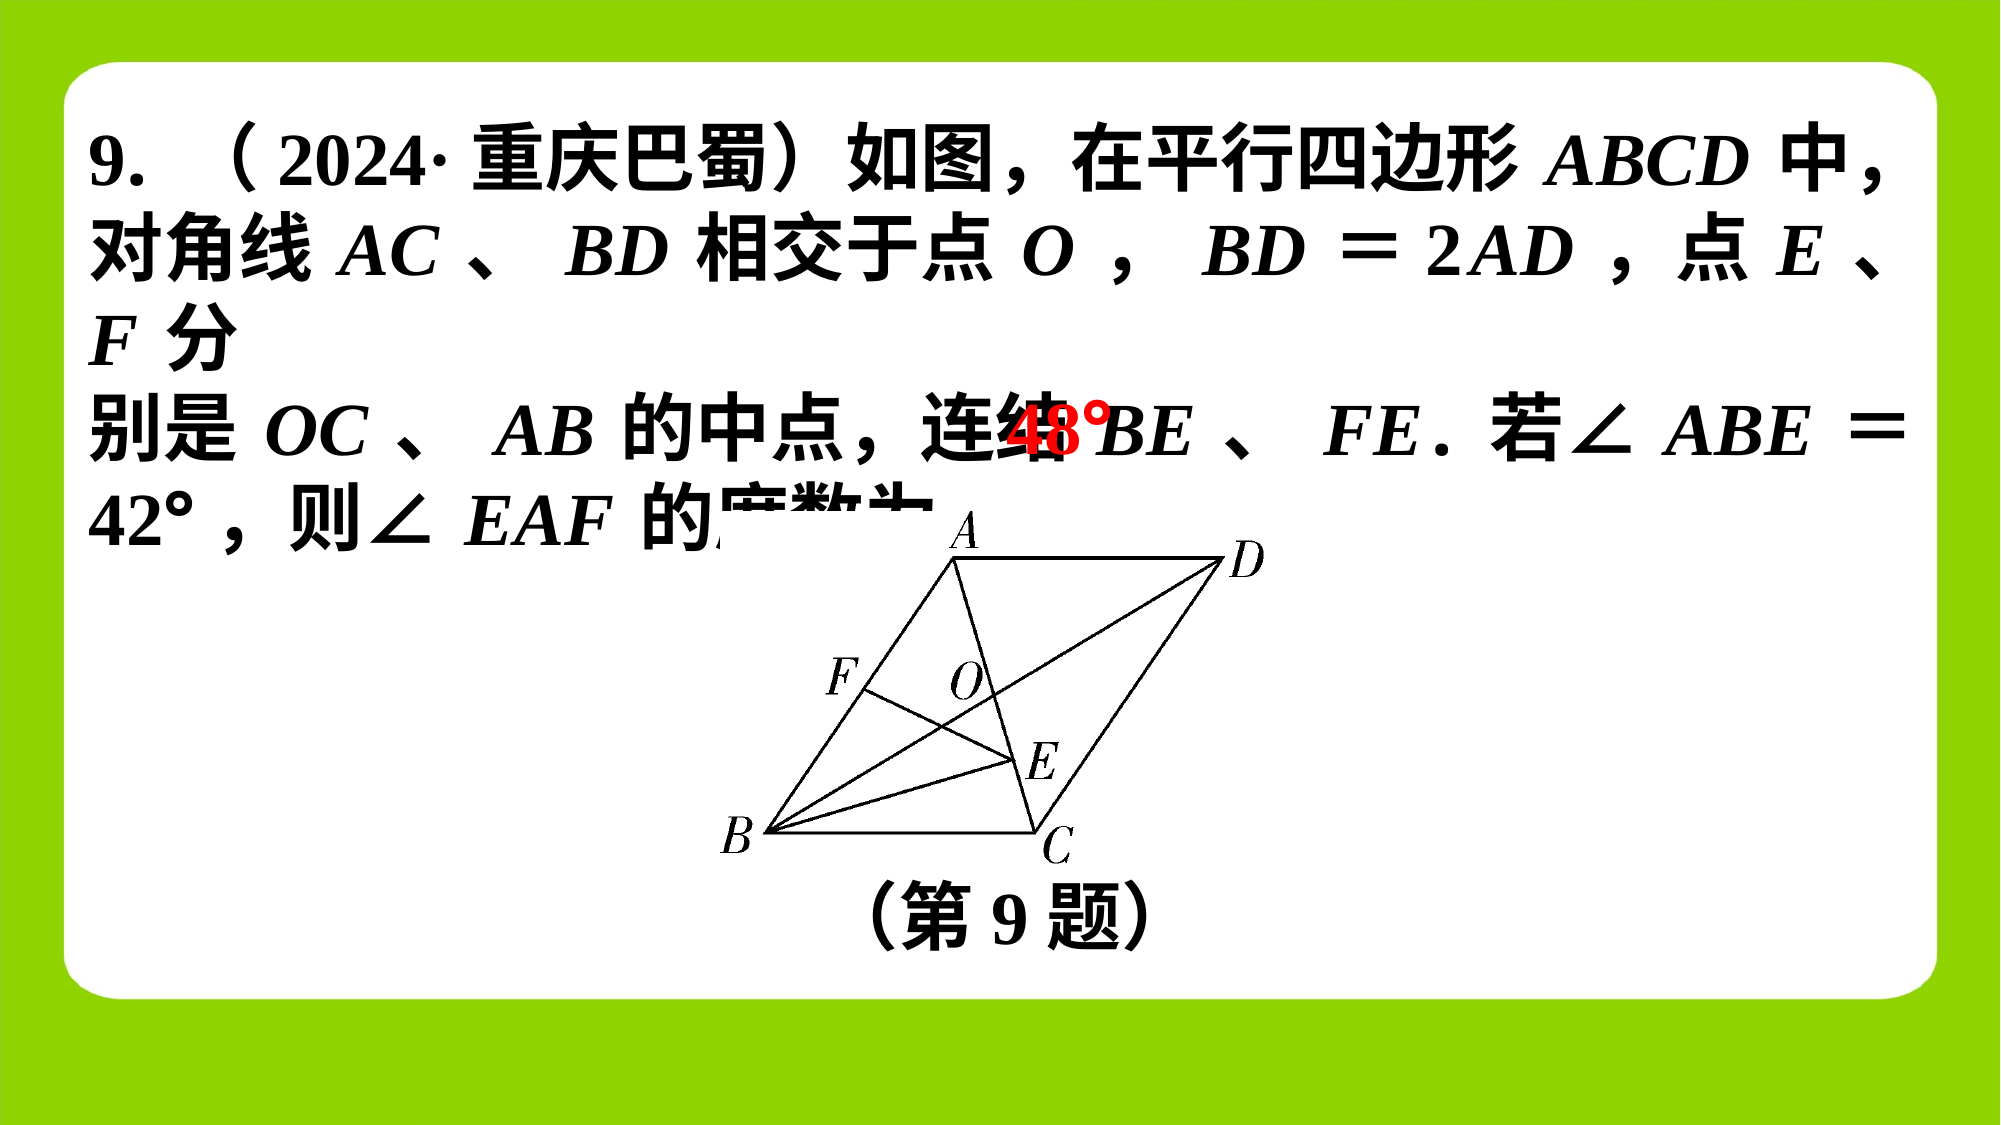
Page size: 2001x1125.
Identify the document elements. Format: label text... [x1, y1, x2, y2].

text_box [720, 511, 1264, 961]
picture [0, 0, 2001, 1125]
text_box 48° [991, 372, 1247, 478]
text_box 9. （2024·重庆巴蜀）如图，在平行四边形ABCD中， 对角线AC、BD相交于点O，BD＝2AD，点E、F分 别是OC、AB的中点，连结BE、FE. 若∠ABE＝ 42°，则∠EAF的度数为 ⁠. [88, 109, 1974, 474]
